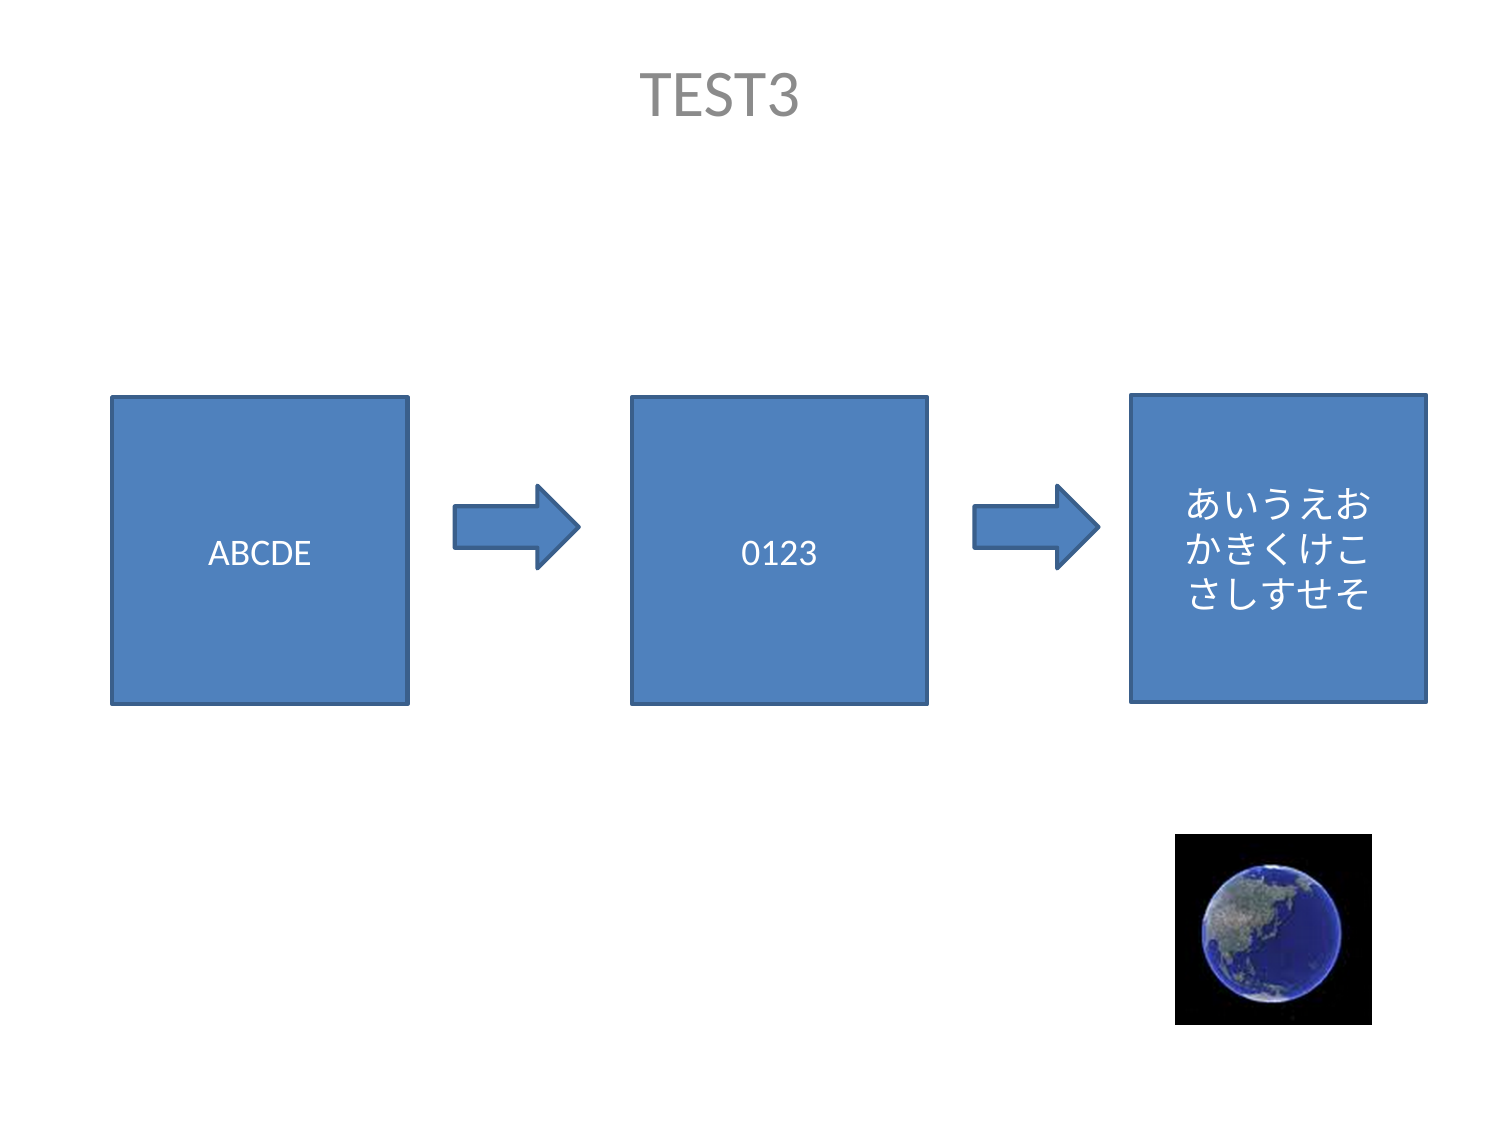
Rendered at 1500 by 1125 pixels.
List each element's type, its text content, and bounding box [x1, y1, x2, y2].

text_box ABCDE [110, 395, 410, 706]
picture [1174, 833, 1372, 1025]
text_box [452, 483, 581, 571]
subtitle TEST3 [194, 42, 1245, 197]
text_box あいうえお かきくけこ さしすせそ [1129, 393, 1428, 704]
text_box 0123 [630, 395, 929, 706]
text_box [972, 483, 1101, 571]
